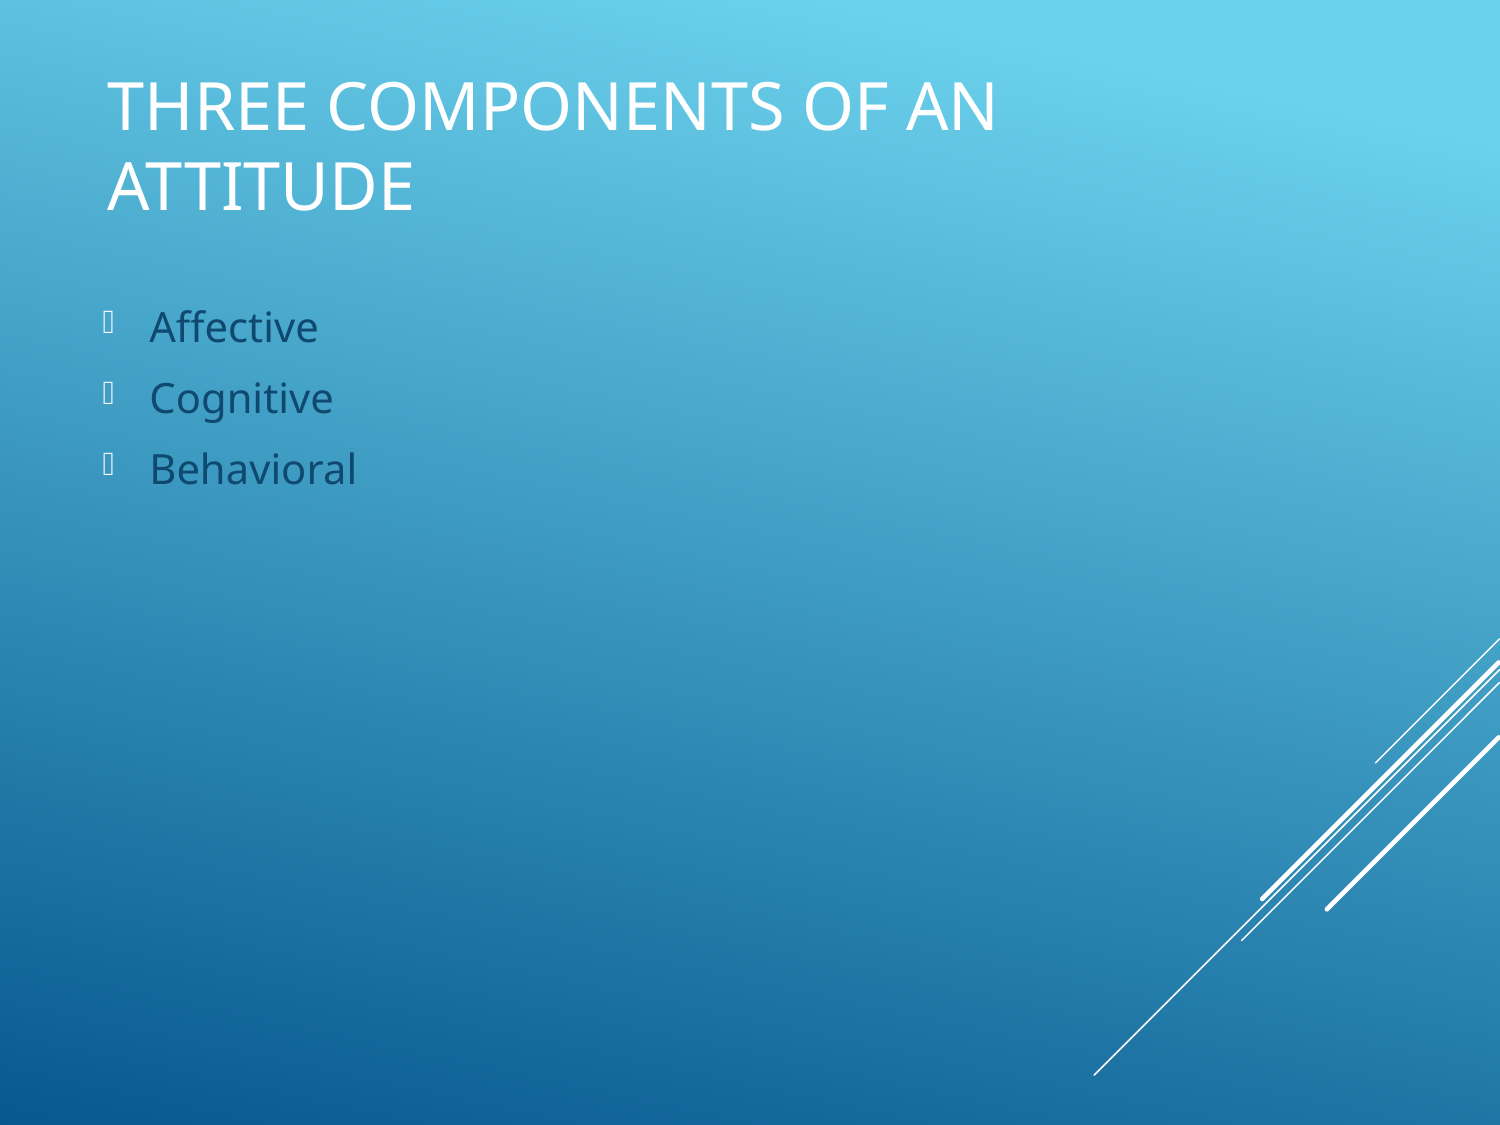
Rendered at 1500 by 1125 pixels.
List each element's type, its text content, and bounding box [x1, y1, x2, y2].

title Three Components of an Attitude [92, 19, 1168, 270]
list Affective Cognitive Behavioral [87, 87, 1163, 706]
